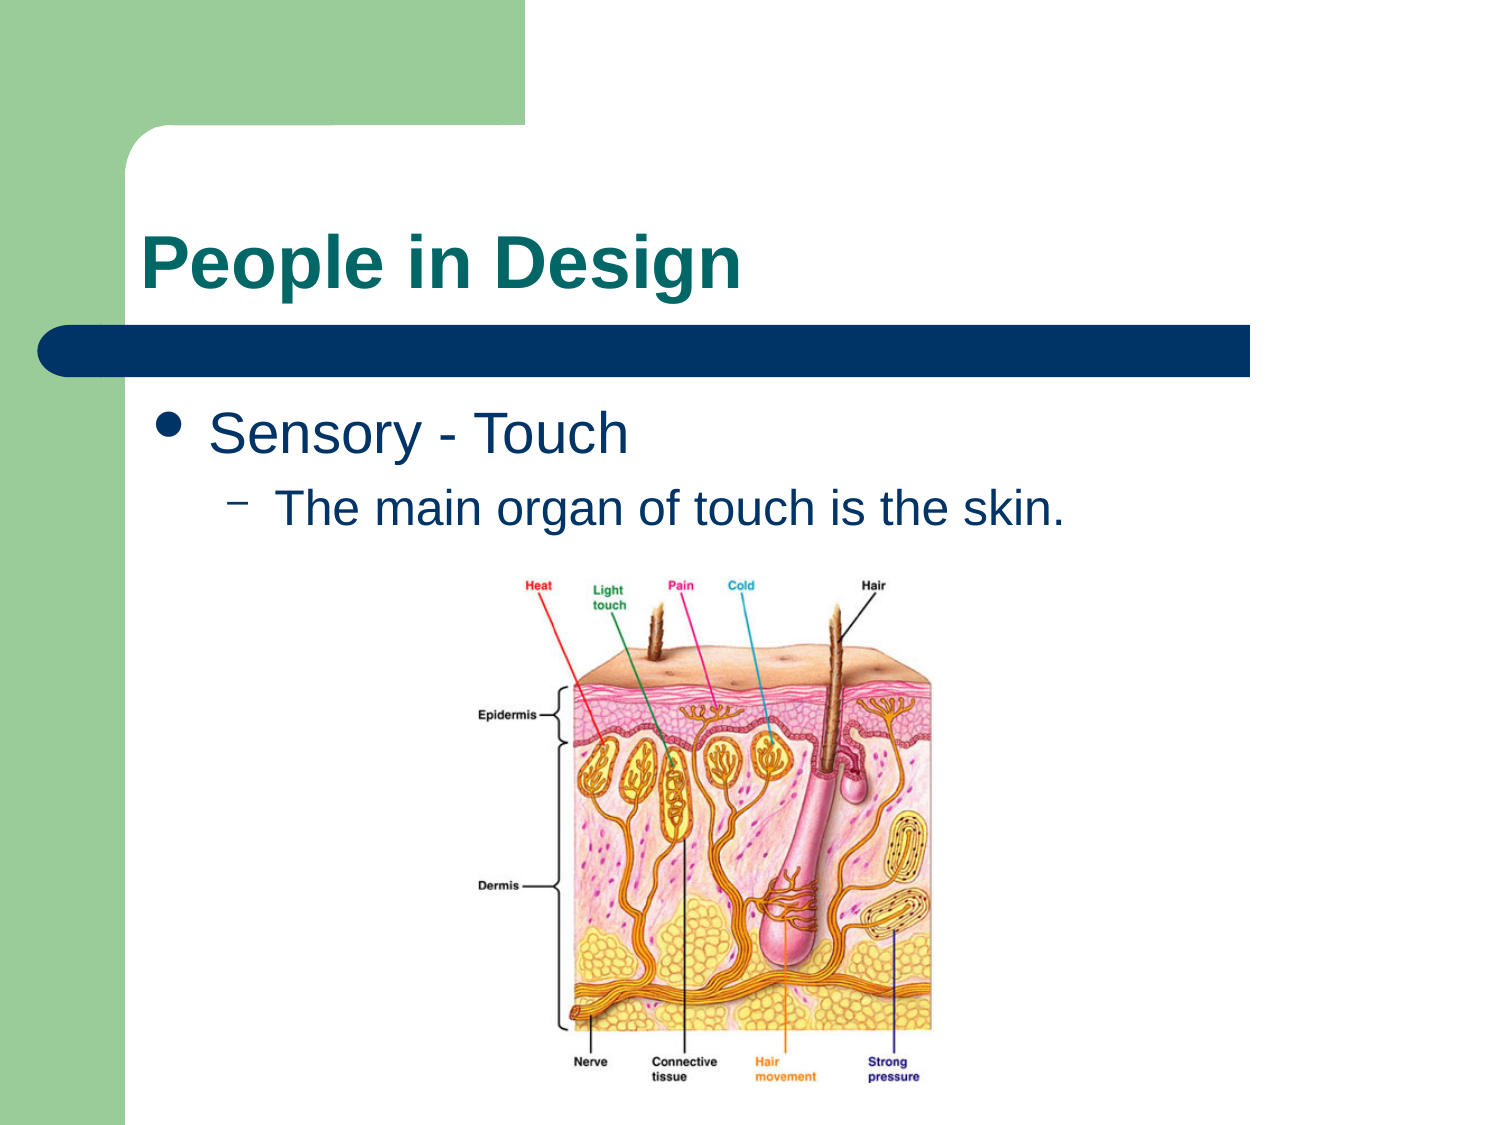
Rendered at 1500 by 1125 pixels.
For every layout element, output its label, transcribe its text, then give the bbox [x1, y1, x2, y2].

list Sensory - Touch The main organ of touch is the skin. [137, 387, 1400, 999]
title People in Design [124, 124, 1426, 313]
picture [477, 578, 934, 1083]
